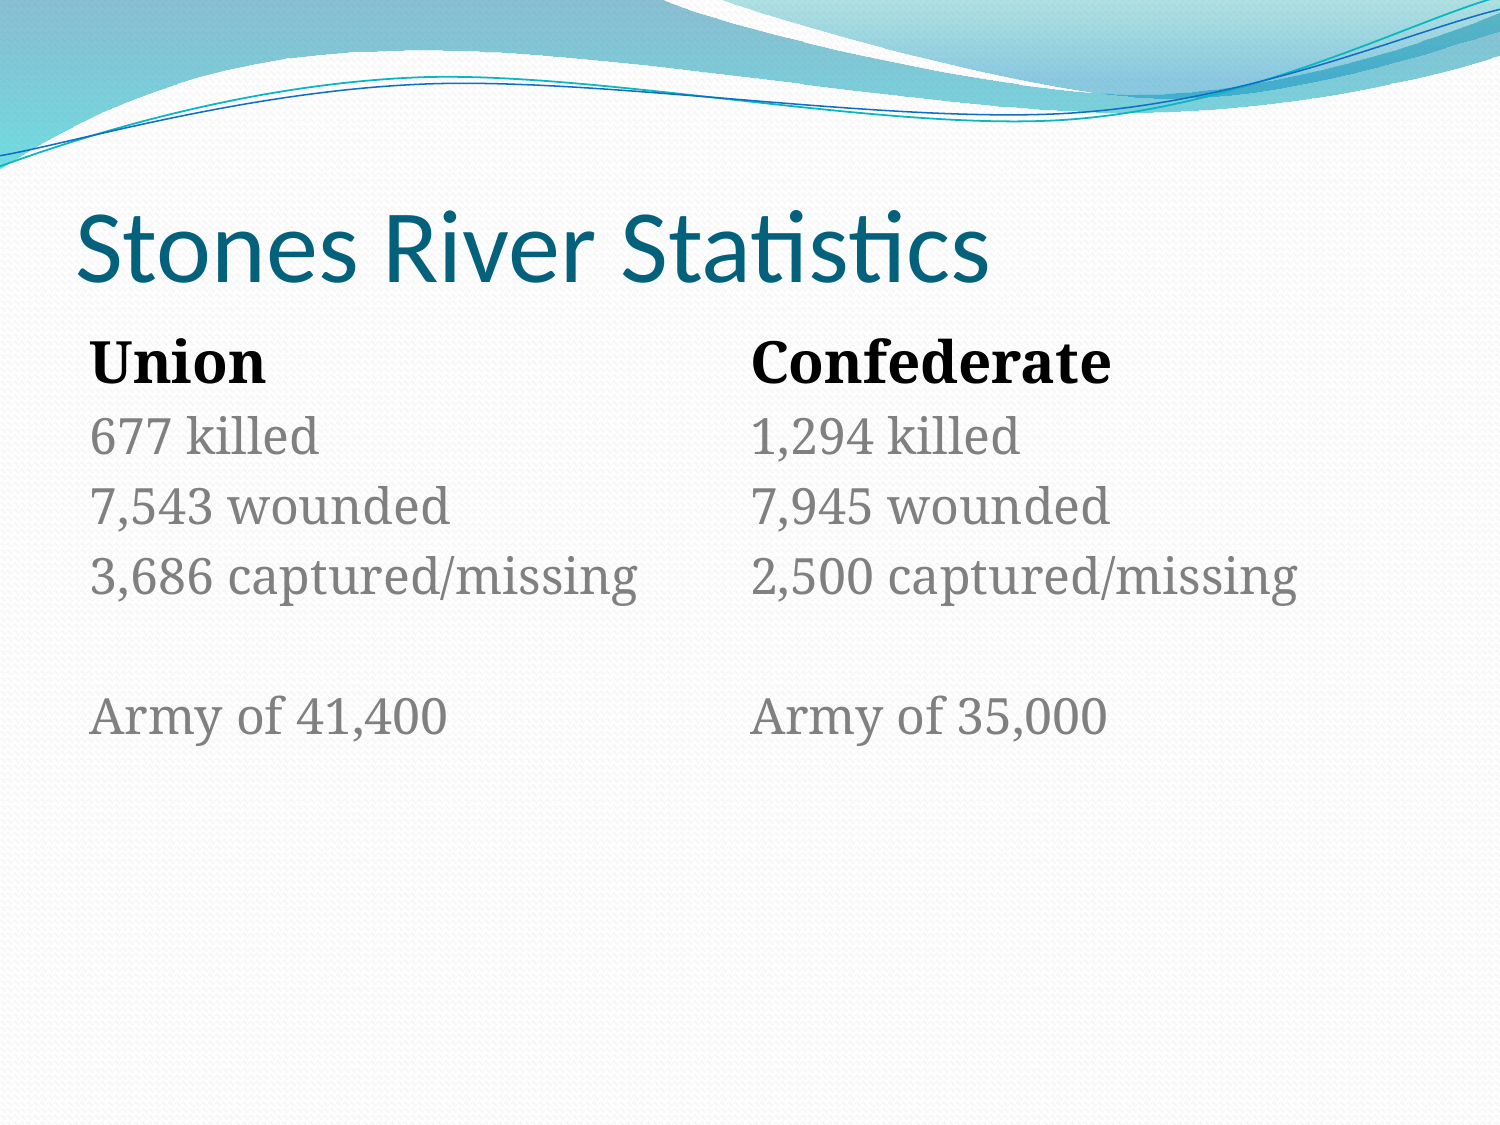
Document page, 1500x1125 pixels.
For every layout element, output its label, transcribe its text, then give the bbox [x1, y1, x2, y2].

list Union 677 killed 7,543 wounded 3,686 captured/missing Army of 41,400 Confederate 1,294 killed 7,945 wounded 2,500 captured/missing Army of 35,000 [75, 317, 1425, 1038]
title Stones River Statistics [75, 115, 1425, 303]
